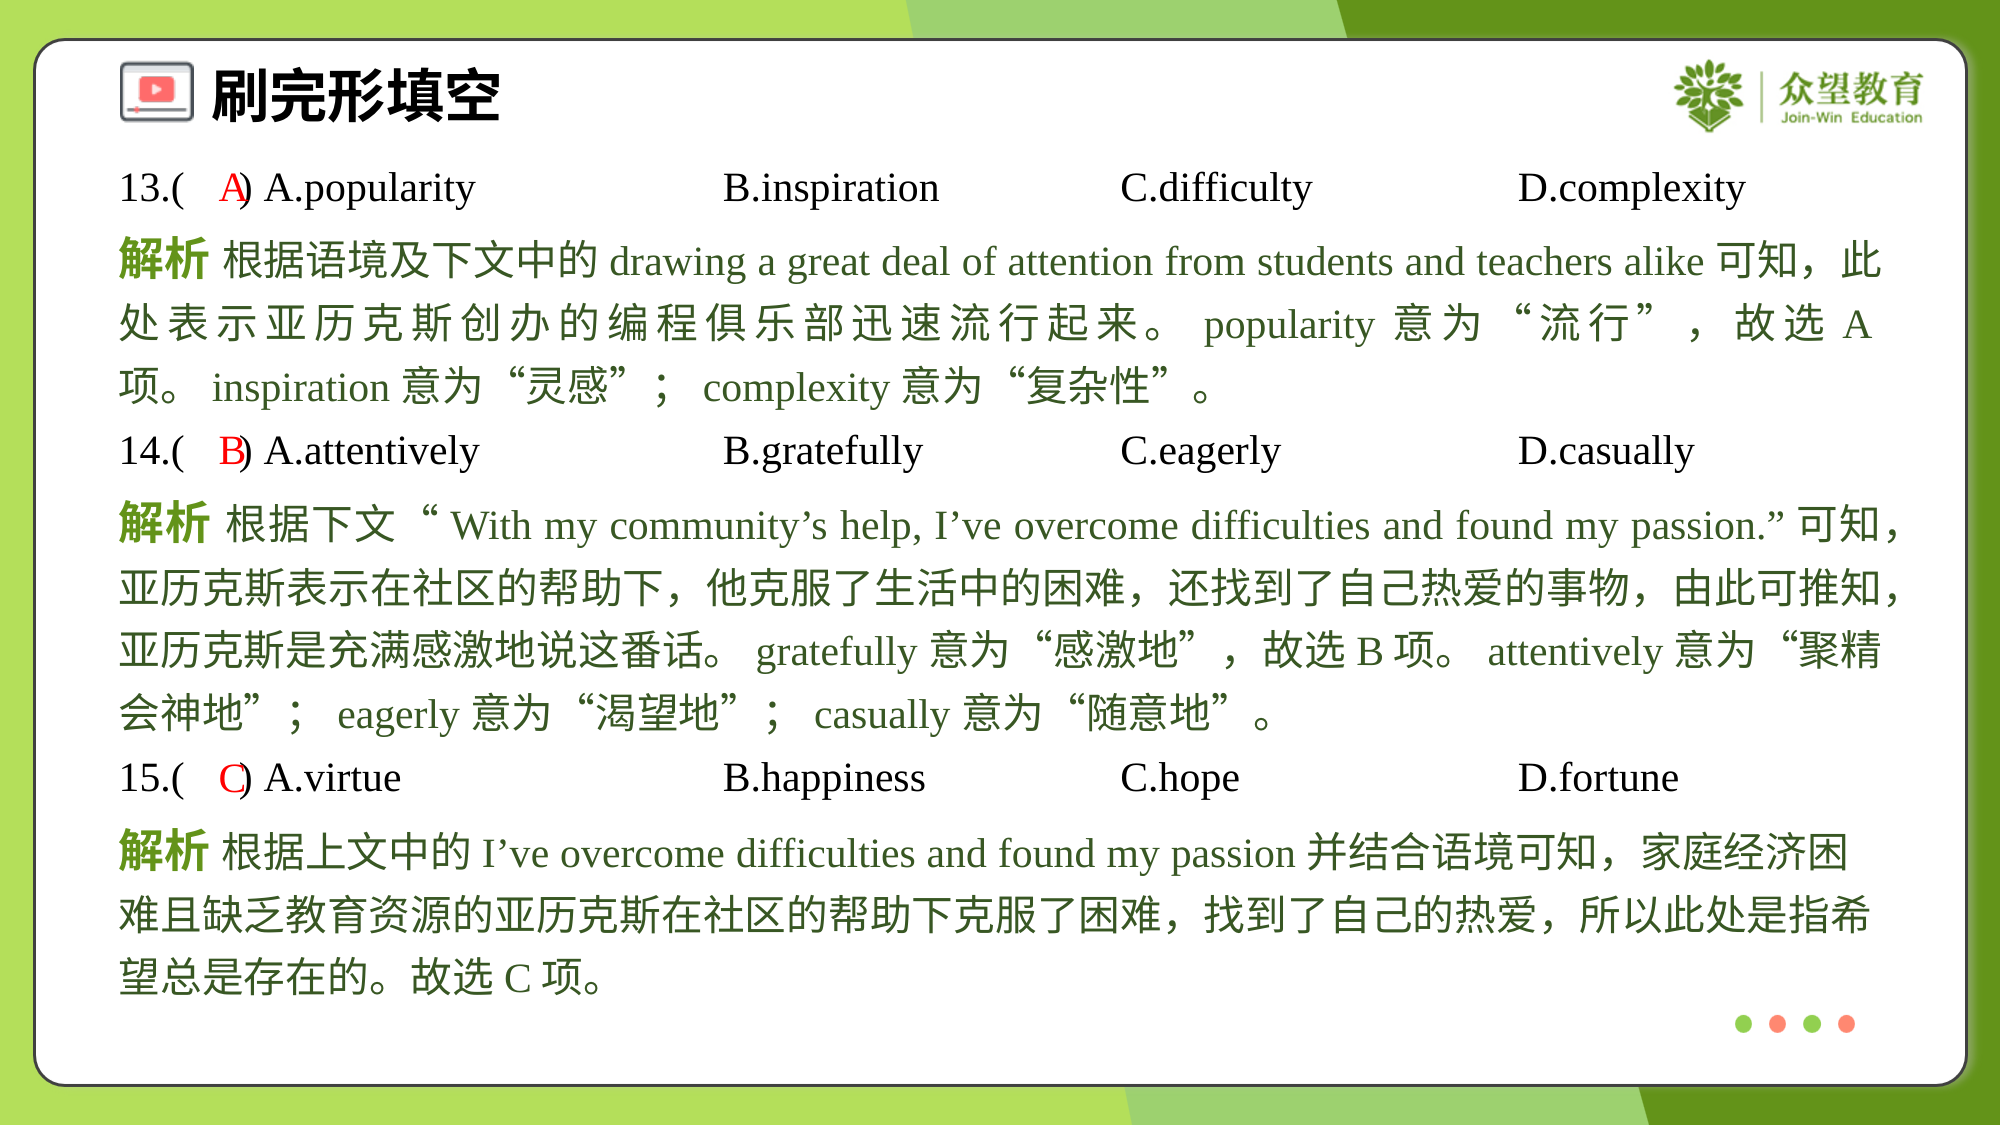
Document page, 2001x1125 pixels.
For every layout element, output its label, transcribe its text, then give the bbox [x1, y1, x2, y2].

text_box 解析 根据语境及下文中的drawing a great deal of attention from students and teachers alike可知，此处表示亚历克斯创办的编程俱乐部迅速流行起来。popularity意为“流行”，故选A项。inspiration意为“灵感”；complexity意为“复杂性”。 [118, 215, 1883, 405]
text_box 解析 根据上文中的I’ve overcome difficulties and found my passion并结合语境可知，家庭经济困难且缺乏教育资源的亚历克斯在社区的帮助下克服了困难，找到了自己的热爱，所以此处是指希望总是存在的。故选C项。 [118, 807, 1883, 997]
picture [0, 0, 2000, 1125]
text_box B [213, 410, 252, 469]
text_box 13.( ) A.popularity B.inspiration C.difficulty D.complexity [254, 146, 1883, 204]
text_box 14.( ) A.attentively B.gratefully C.eagerly D.casually [118, 410, 213, 468]
text_box 15.( ) A.virtue B.happiness C.hope D.fortune [252, 737, 1883, 795]
text_box A [213, 146, 254, 205]
text_box 解析 根据下文“With my community’s help, I’ve overcome difficulties and found my passion.”可知，亚历克斯表示在社区的帮助下，他克服了生活中的困难，还找到了自己热爱的事物，由此可推知，亚历克斯是充满感激地说这番话。gratefully意为“感激地”，故选B项。attentively意为“聚精会神地”；eagerly意为“渴望地”；casually意为“随意地”。 [118, 480, 1883, 732]
text_box 15.( ) A.virtue B.happiness C.hope D.fortune [118, 737, 213, 795]
text_box C [213, 737, 252, 796]
text_box 14.( ) A.attentively B.gratefully C.eagerly D.casually [252, 410, 1883, 468]
text_box 13.( ) A.popularity B.inspiration C.difficulty D.complexity [118, 146, 213, 204]
